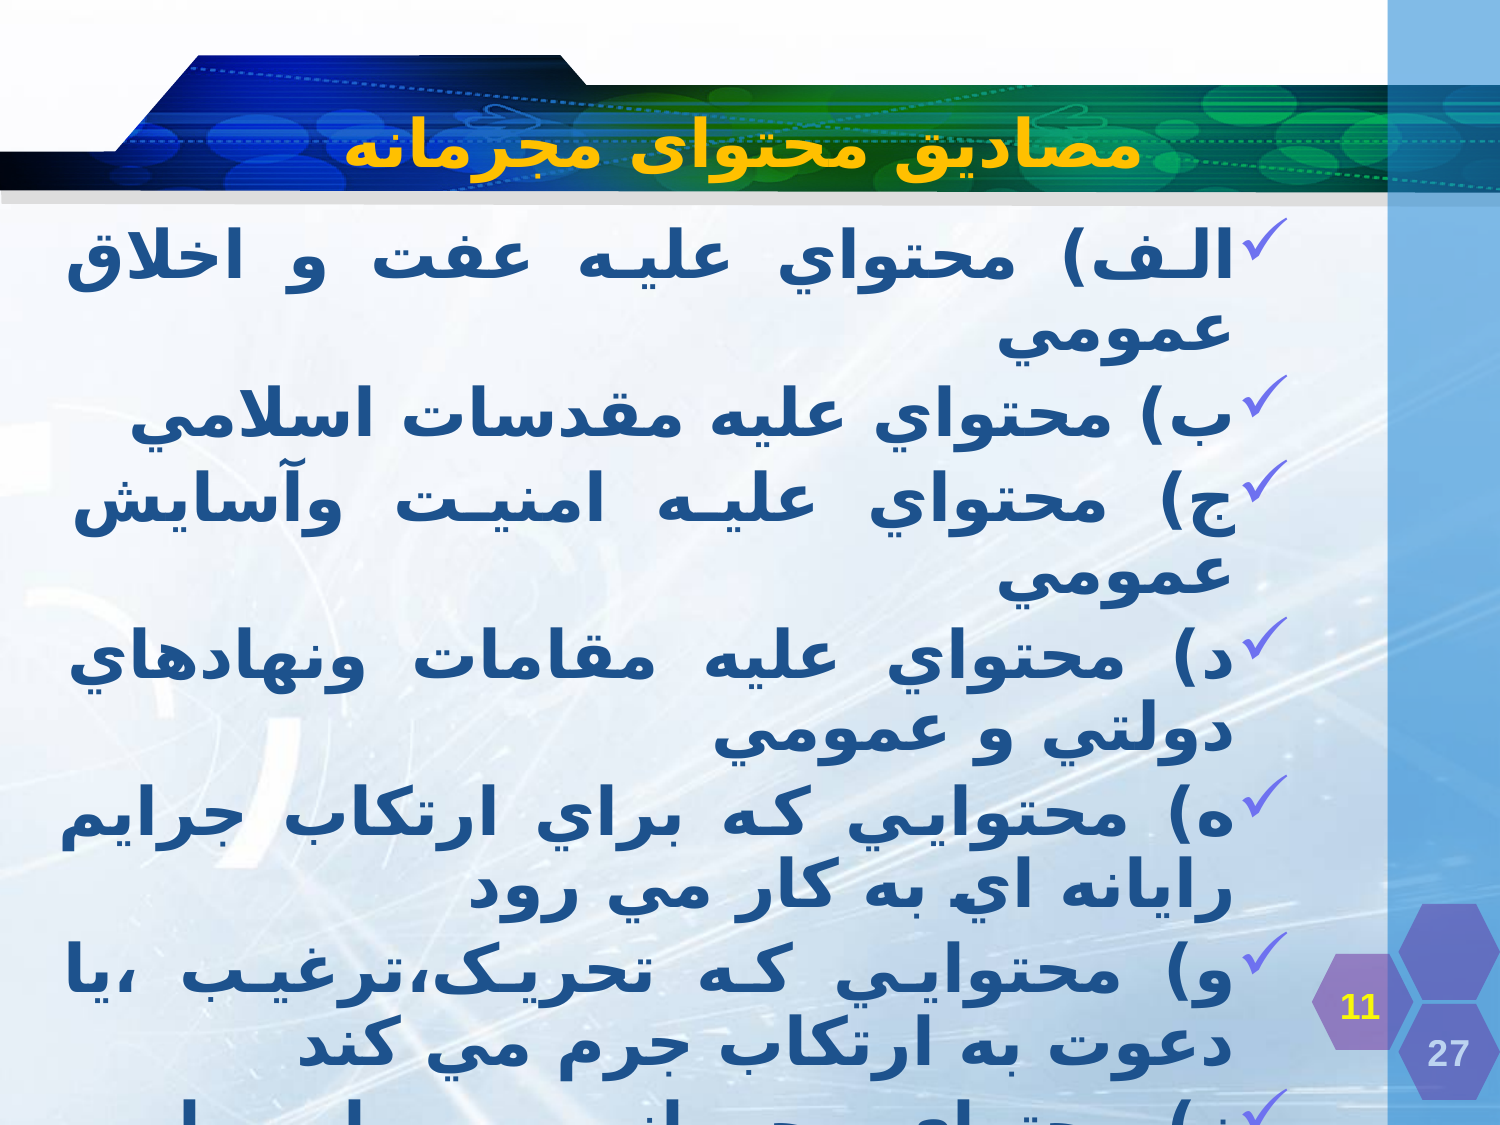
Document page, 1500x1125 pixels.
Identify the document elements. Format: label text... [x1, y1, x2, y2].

picture [0, 0, 1500, 1125]
list الف) محتواي عليه عفت و اخلاق عمومي ب) محتواي عليه مقدسات اسلامي ج) محتواي عليه امنيت وآسايش عمومي د) محتواي عليه مقامات ونهادهاي دولتي و عمومي ه) محتوايي که براي ارتکاب جرايم رايانه اي به کار مي رود و) محتوايي که تحريک،ترغيب ،يا دعوت به ارتکاب جرم مي کند ز) محتواي مجرمانه مربوط به امور سمعي و بصري و مالکيت معنوي ح) محتوای مجرمانه مرتبط با انتخابات مجلس شورای اسلامی و مجلس خبرگان رهبری ط) محتوای مجرمانه مرتبط با انتخابات ریاست جمهوری [32, 213, 1308, 1057]
text_box 11 [1324, 974, 1400, 1035]
text_box 27 [1412, 1021, 1488, 1082]
title مصادیق محتوای مجرمانه [99, 95, 1388, 188]
